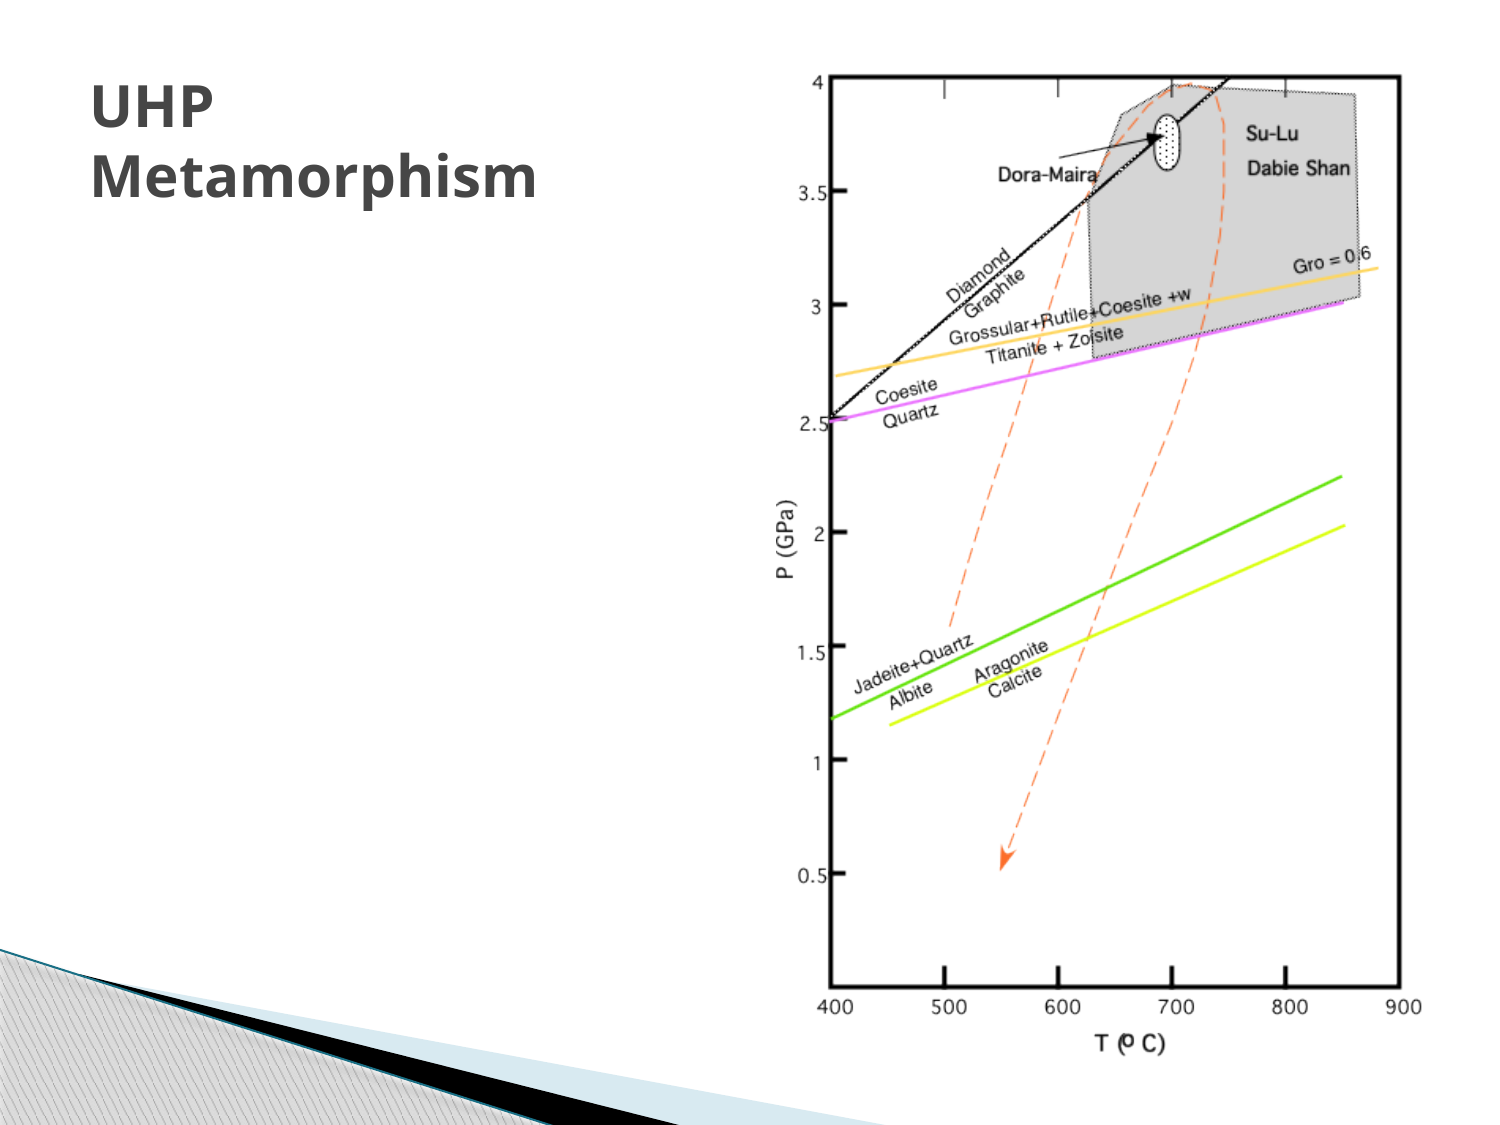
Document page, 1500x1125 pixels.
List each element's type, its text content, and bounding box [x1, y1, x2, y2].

title UHP Metamorphism [75, 45, 576, 233]
picture [776, 71, 1426, 1060]
